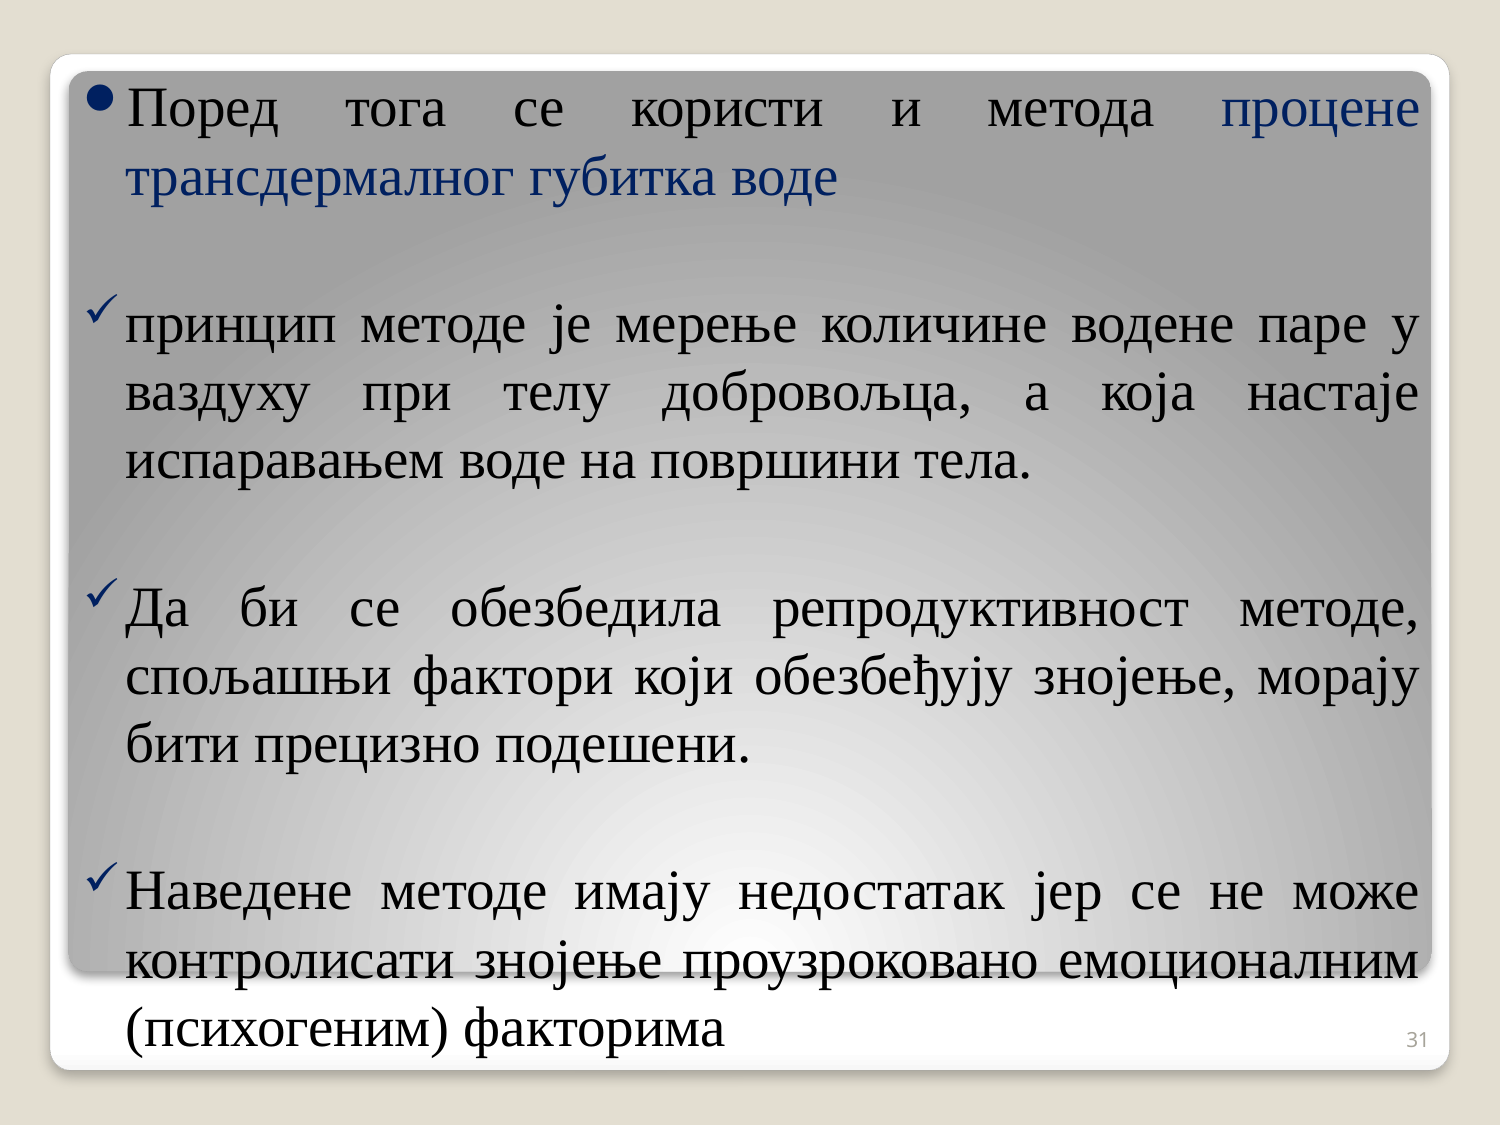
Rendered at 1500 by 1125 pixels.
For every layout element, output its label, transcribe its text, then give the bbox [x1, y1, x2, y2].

slide_number 31 [1369, 1002, 1445, 1063]
list Поред тога се користи и метода процене трансдермалног губитка воде принцип методе је мерење количине водене паре у ваздуху при телу добровољца, а која настаје испаравањем воде на површини тела. Да би се обезбедила репродуктивност методе, спољашњи фактори који обезбеђују знојење, морају бити прецизно подешени. Наведене методе имају недостатак јер се не може контролисати знојење проузроковано емоционалним (психогеним) факторима [53, 54, 1436, 1071]
